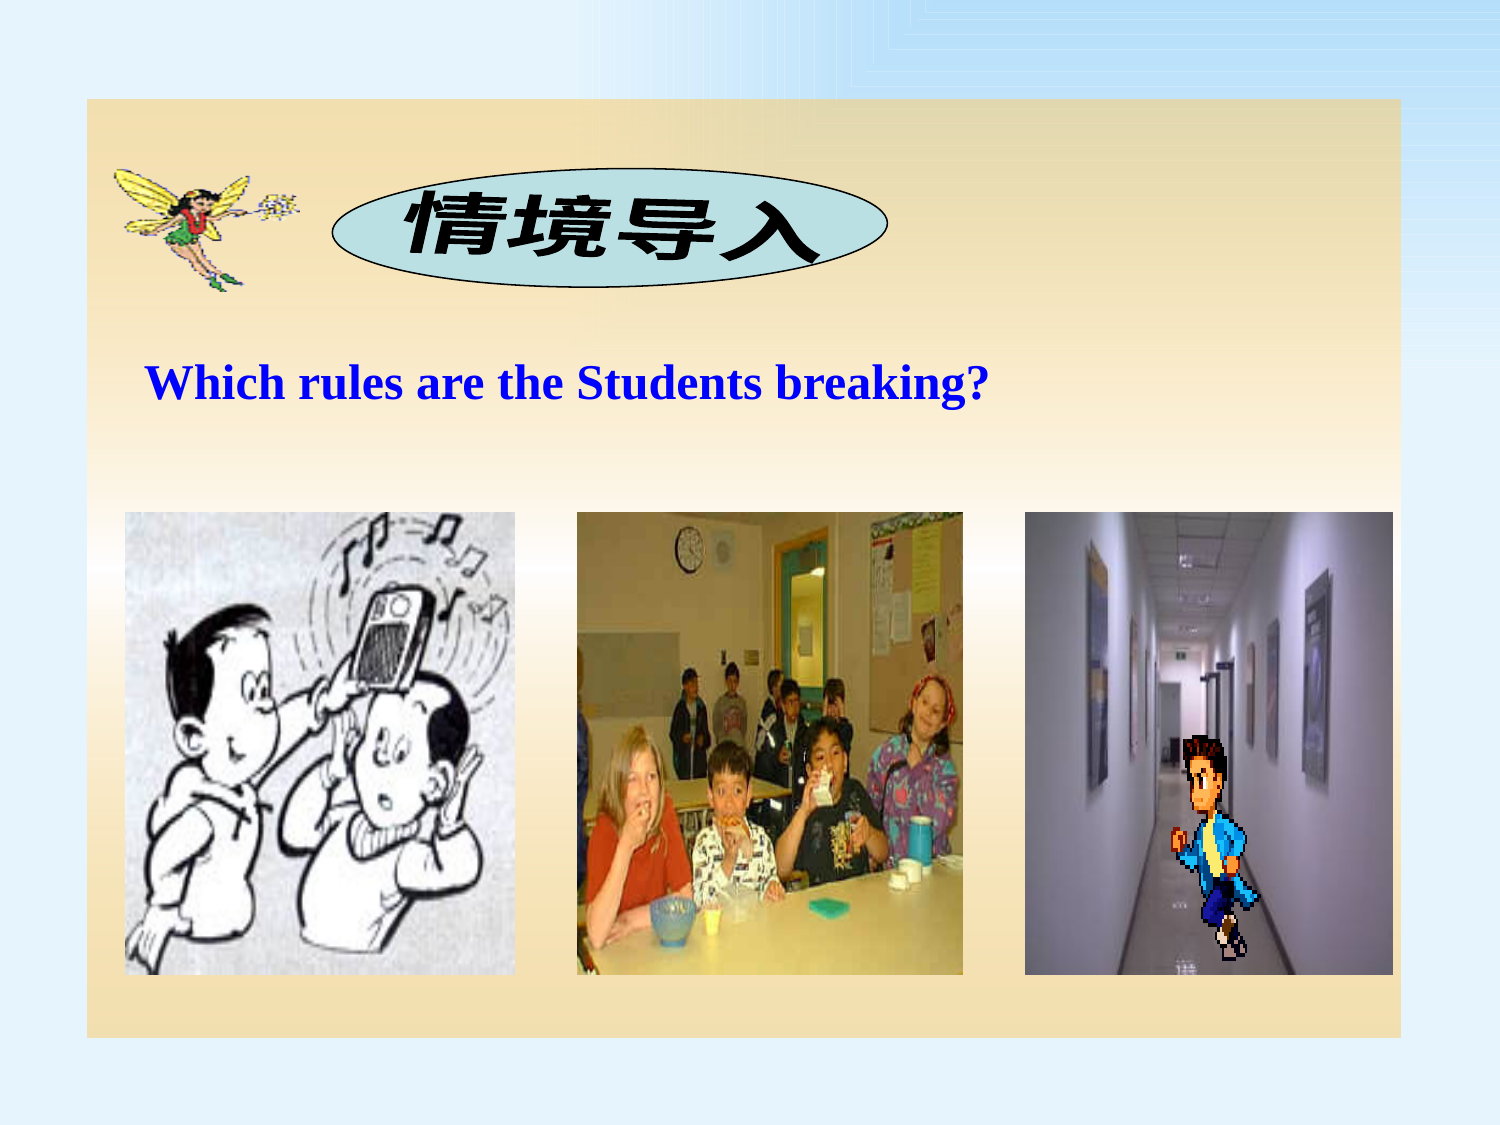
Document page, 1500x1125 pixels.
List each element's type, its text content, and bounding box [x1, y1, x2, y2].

picture [577, 512, 963, 976]
picture [49, 154, 301, 293]
text_box Which rules are the Students breaking? [129, 312, 1275, 418]
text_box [1024, 512, 1393, 976]
text_box [87, 99, 1400, 1038]
picture [124, 512, 516, 976]
text_box [332, 168, 888, 288]
